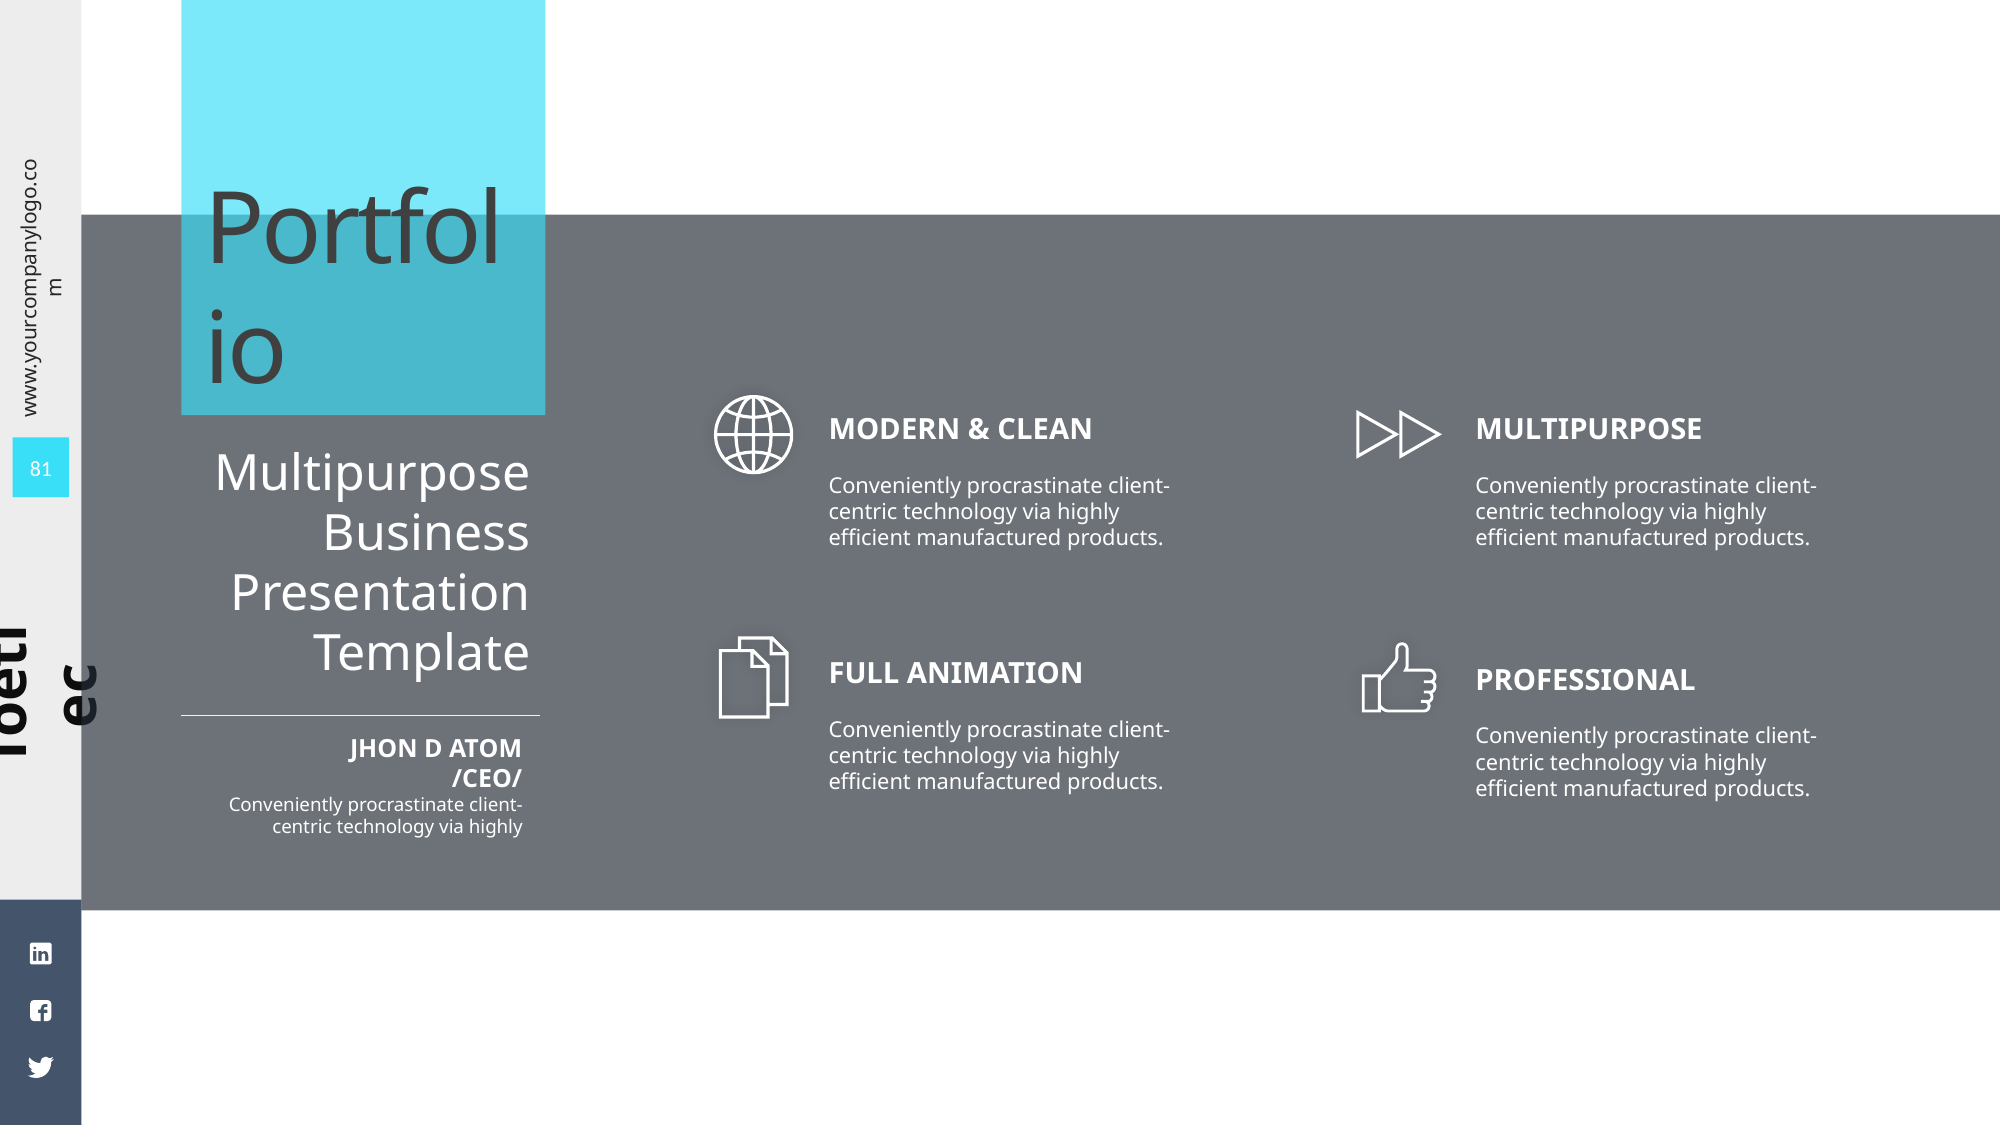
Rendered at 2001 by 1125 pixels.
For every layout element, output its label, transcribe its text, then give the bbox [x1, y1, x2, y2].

slide_number 81 [12, 437, 69, 498]
picture [81, 0, 2000, 1125]
